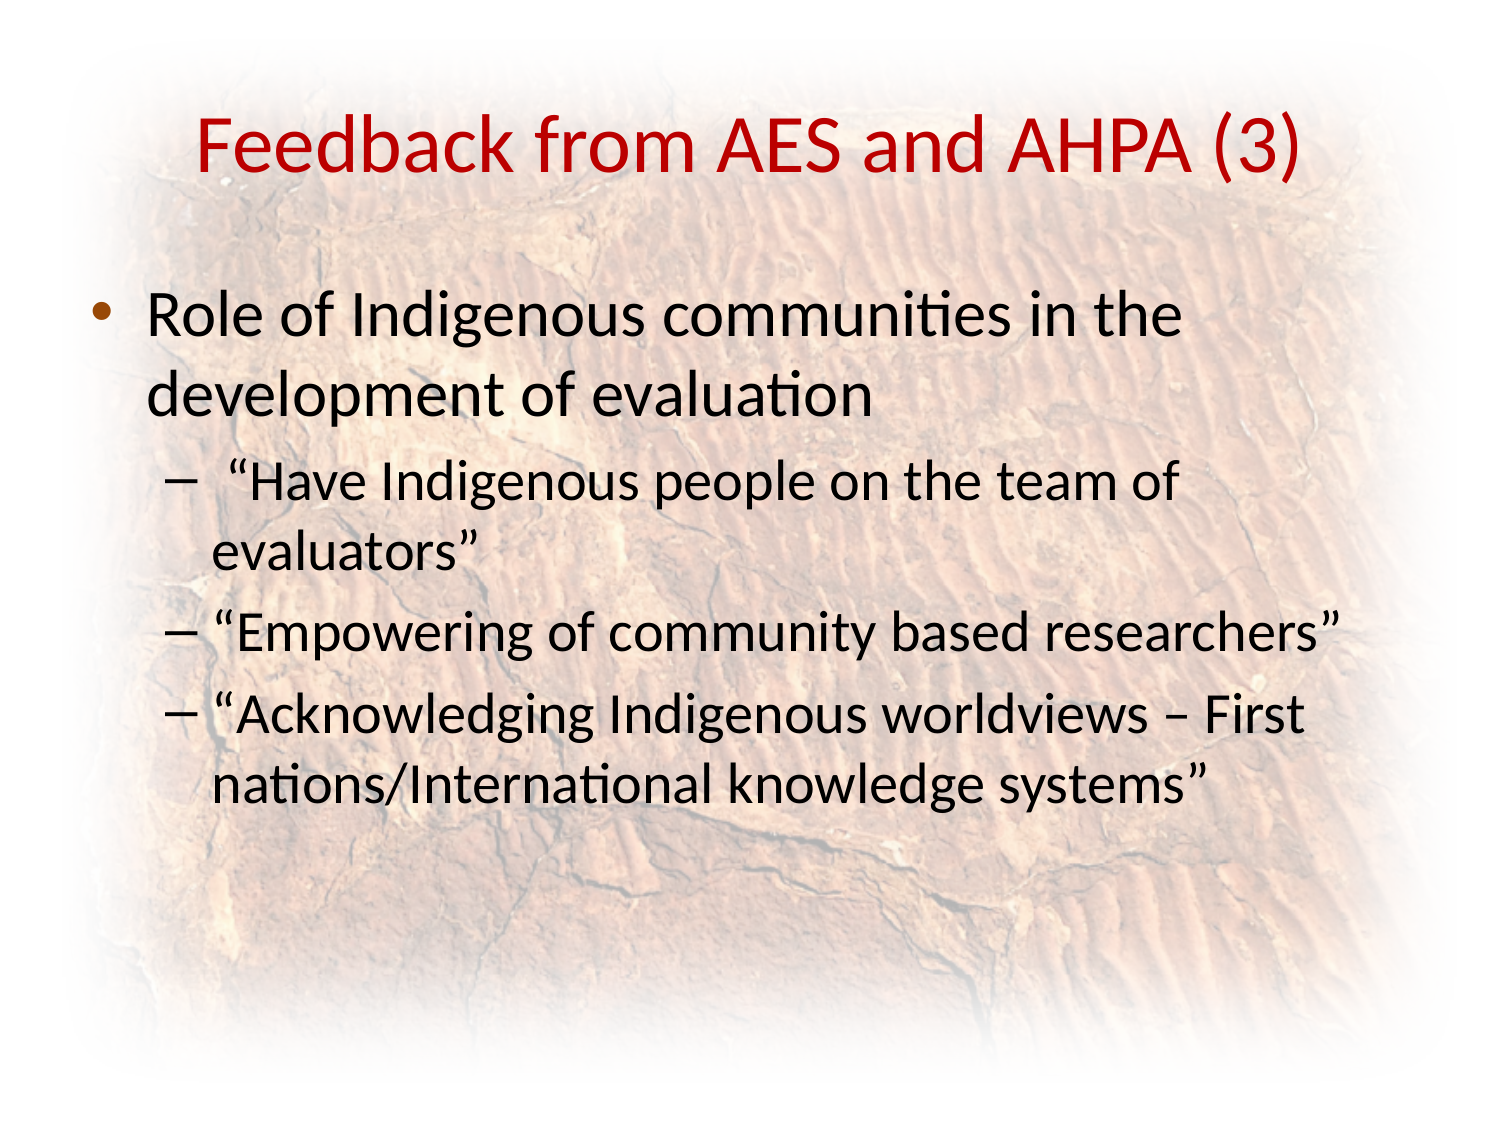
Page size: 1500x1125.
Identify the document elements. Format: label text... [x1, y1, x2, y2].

list Role of Indigenous communities in the development of evaluation “Have Indigenous people on the team of evaluators” “Empowering of community based researchers” “Acknowledging Indigenous worldviews – First nations/International knowledge systems” [75, 262, 1425, 1083]
title Feedback from AES and AHPA (3) [75, 45, 1425, 233]
